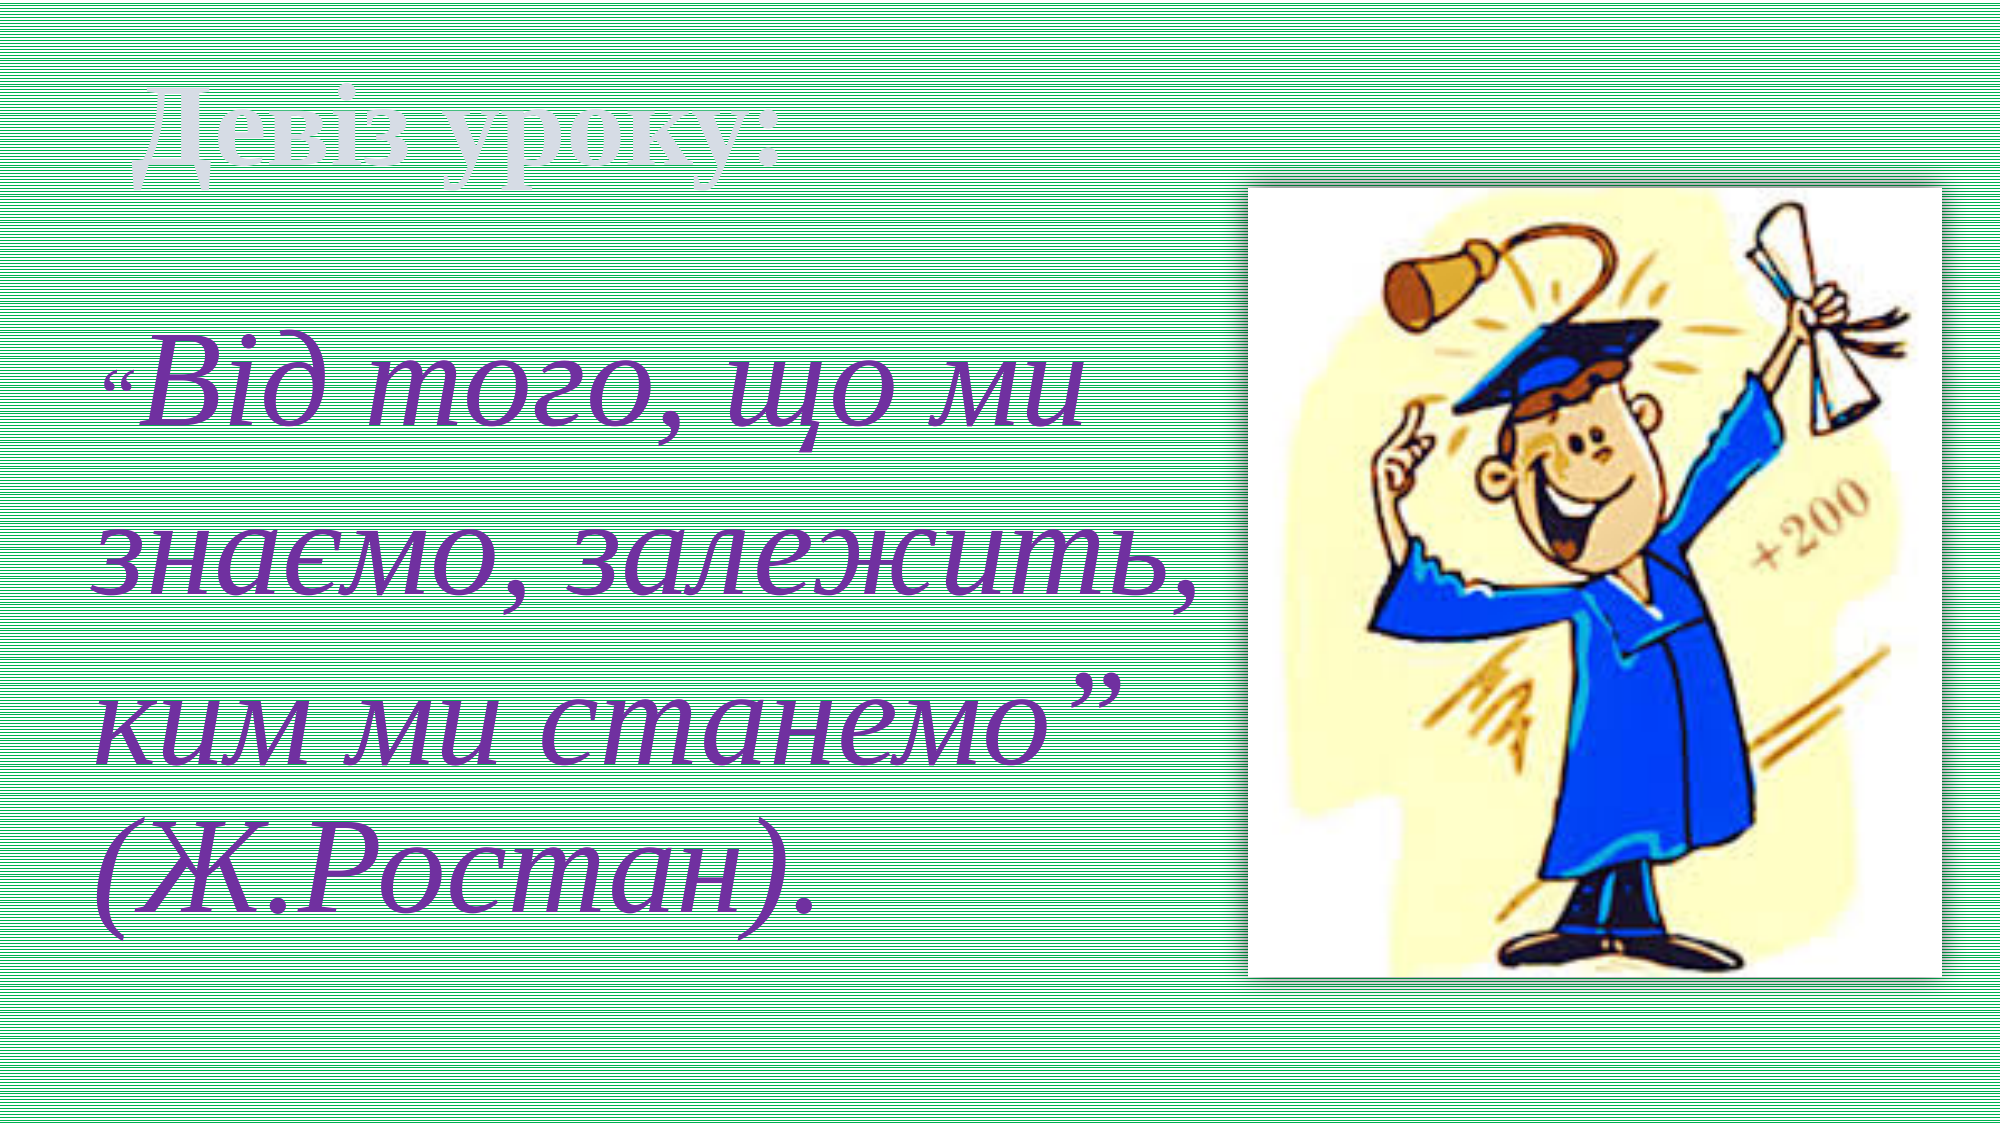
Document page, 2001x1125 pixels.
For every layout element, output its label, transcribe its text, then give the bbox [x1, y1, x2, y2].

picture [1248, 188, 1942, 977]
list “Від того, що ми знаємо, залежить, ким ми станемо” (Ж.Ростан). [77, 299, 1863, 1014]
title Девіз уроку: [116, 54, 1863, 278]
